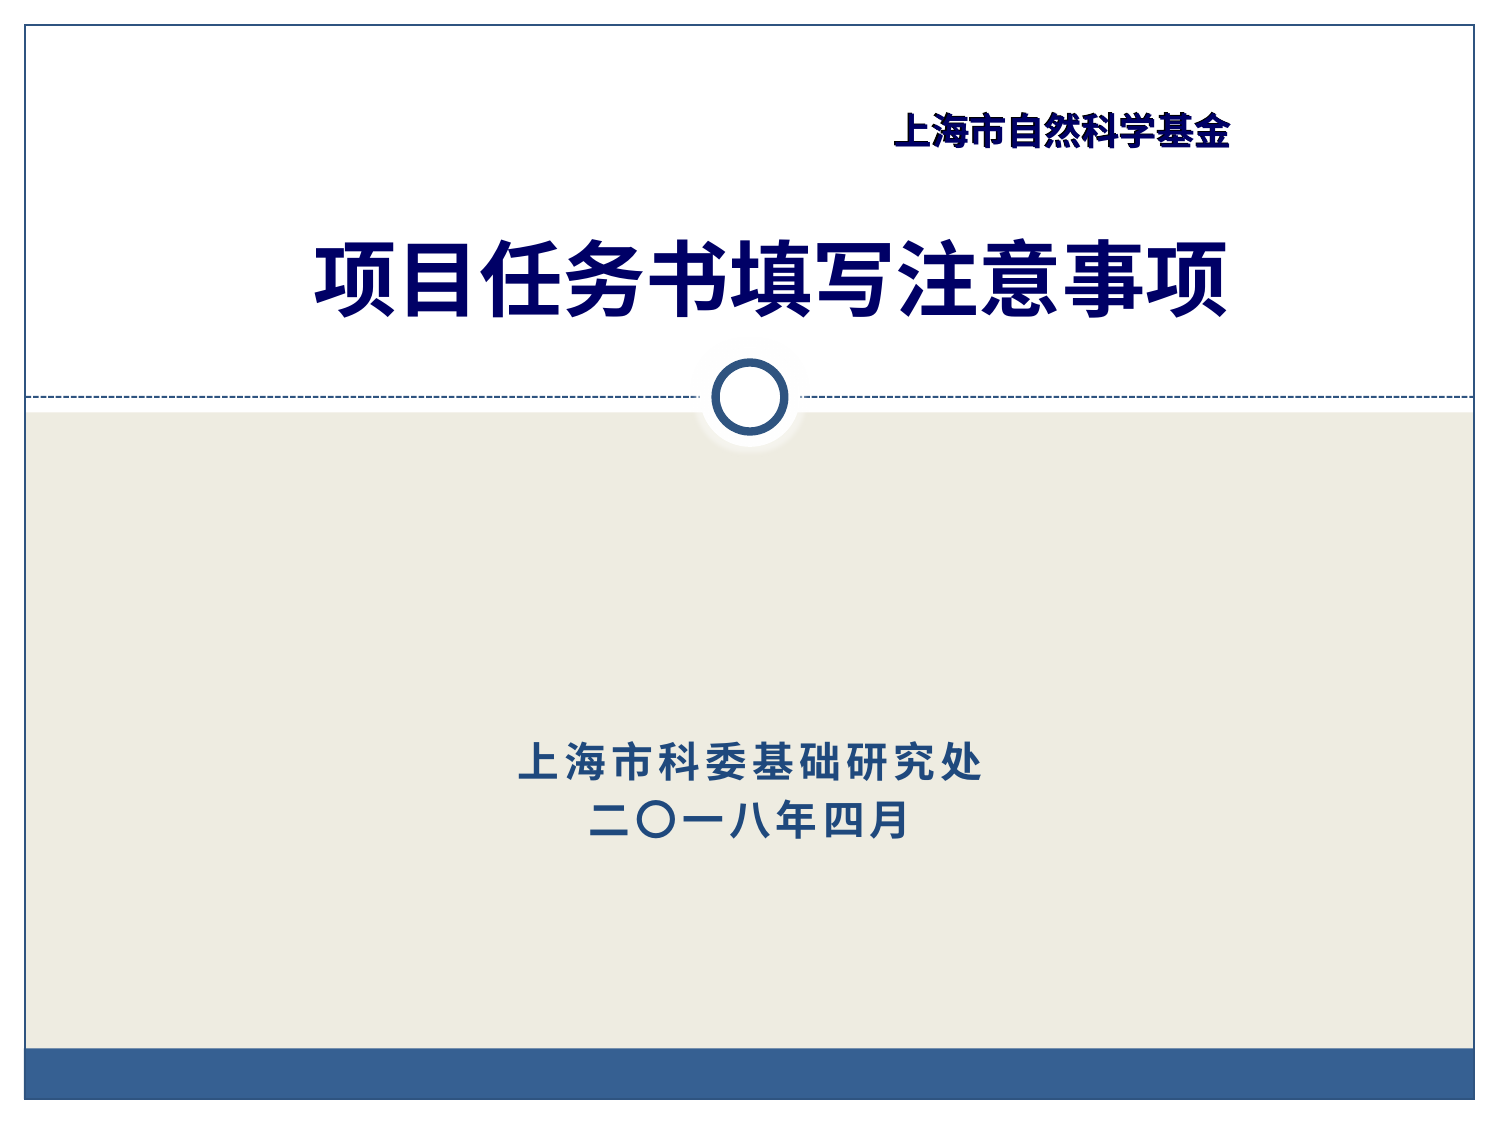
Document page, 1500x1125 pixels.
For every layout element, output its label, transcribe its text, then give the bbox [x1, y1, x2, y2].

subtitle 上海市科委基础研究处 二〇一八年四月 [224, 727, 1276, 926]
title 上海市自然科学基金 [879, 66, 1471, 162]
text_box 项目任务书填写注意事项 [230, 220, 1329, 335]
